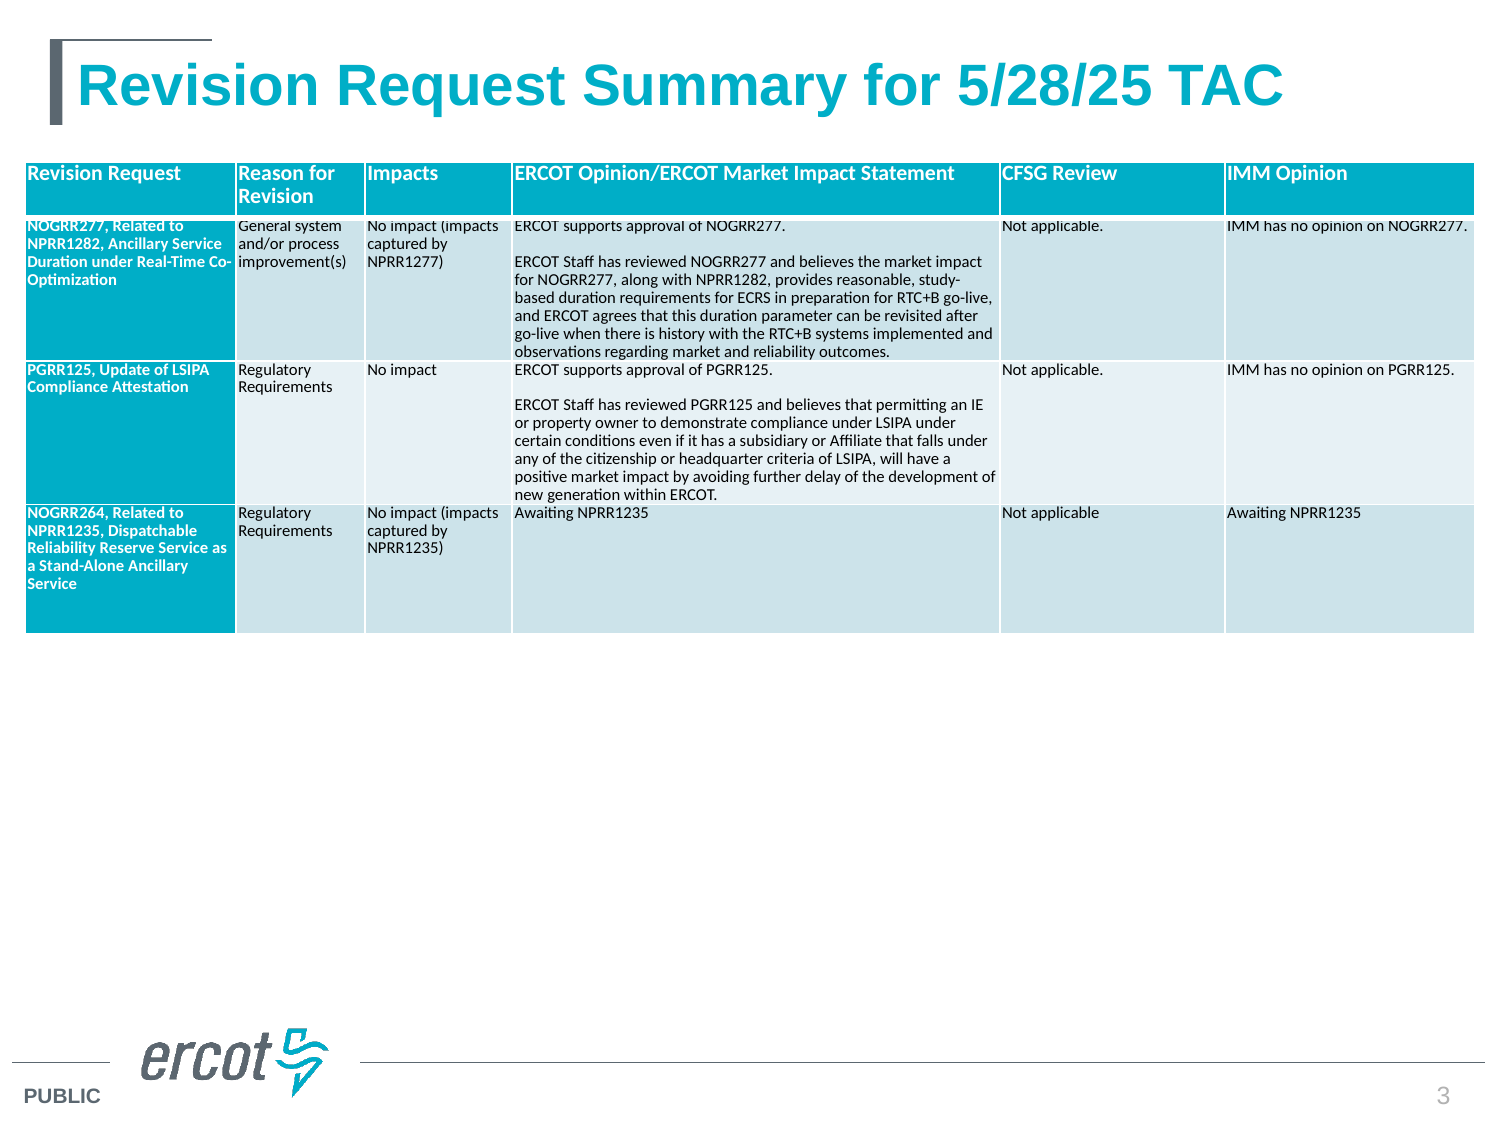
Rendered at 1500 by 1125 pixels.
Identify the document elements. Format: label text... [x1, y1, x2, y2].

table_cell No impact (impacts captured by NPRR1235) [366, 505, 511, 633]
table_cell IMM has no opinion on PGRR125. [1226, 362, 1474, 504]
table_cell NOGRR264, Related to NPRR1235, Dispatchable Reliability Reserve Service as a Stand-Alone Ancillary Service [26, 505, 235, 633]
table_cell General system and/or process improvement(s) [237, 221, 364, 360]
table_header Revision Request [26, 163, 235, 215]
slide_number 3 [1400, 1076, 1488, 1113]
table_cell IMM has no opinion on NOGRR277. [1226, 221, 1474, 360]
table_header ERCOT Opinion/ERCOT Market Impact Statement [513, 163, 999, 215]
table_cell Not applicable. [1001, 362, 1224, 504]
table_cell Not applicable [1001, 505, 1224, 633]
table_header CFSG Review [1001, 163, 1224, 215]
table_header Reason for Revision [237, 163, 364, 215]
table_cell No impact (impacts captured by NPRR1277) [366, 221, 511, 360]
table_cell Regulatory Requirements [237, 505, 364, 633]
table_header IMM Opinion [1226, 163, 1474, 215]
table_cell ERCOT supports approval of NOGRR277. ERCOT Staff has reviewed NOGRR277 and believes the market impact for NOGRR277, along with NPRR1282, provides reasonable, study-based duration requirements for ECRS in preparation for RTC+B go-live, and ERCOT agrees that this duration parameter can be revisited after go-live when there is history with the RTC+B systems implemented and observations regarding market and reliability outcomes. [513, 221, 999, 360]
table_cell Not applicable. [1001, 221, 1224, 360]
table_header Impacts [366, 163, 511, 215]
table_cell Awaiting NPRR1235 [513, 505, 999, 633]
table_cell No impact [366, 362, 511, 504]
table_cell Awaiting NPRR1235 [1226, 505, 1474, 633]
title Revision Request Summary for 5/28/25 TAC [62, 39, 1463, 125]
table_cell NOGRR277, Related to NPRR1282, Ancillary Service Duration under Real-Time Co-Optimization [26, 221, 235, 360]
table_cell ERCOT supports approval of PGRR125. ERCOT Staff has reviewed PGRR125 and believes that permitting an IE or property owner to demonstrate compliance under LSIPA under certain conditions even if it has a subsidiary or Affiliate that falls under any of the citizenship or headquarter criteria of LSIPA, will have a positive market impact by avoiding further delay of the development of new generation within ERCOT. [513, 362, 999, 504]
picture [137, 1024, 332, 1100]
table_cell Regulatory Requirements [237, 362, 364, 504]
table_cell PGRR125, Update of LSIPA Compliance Attestation [26, 362, 235, 504]
